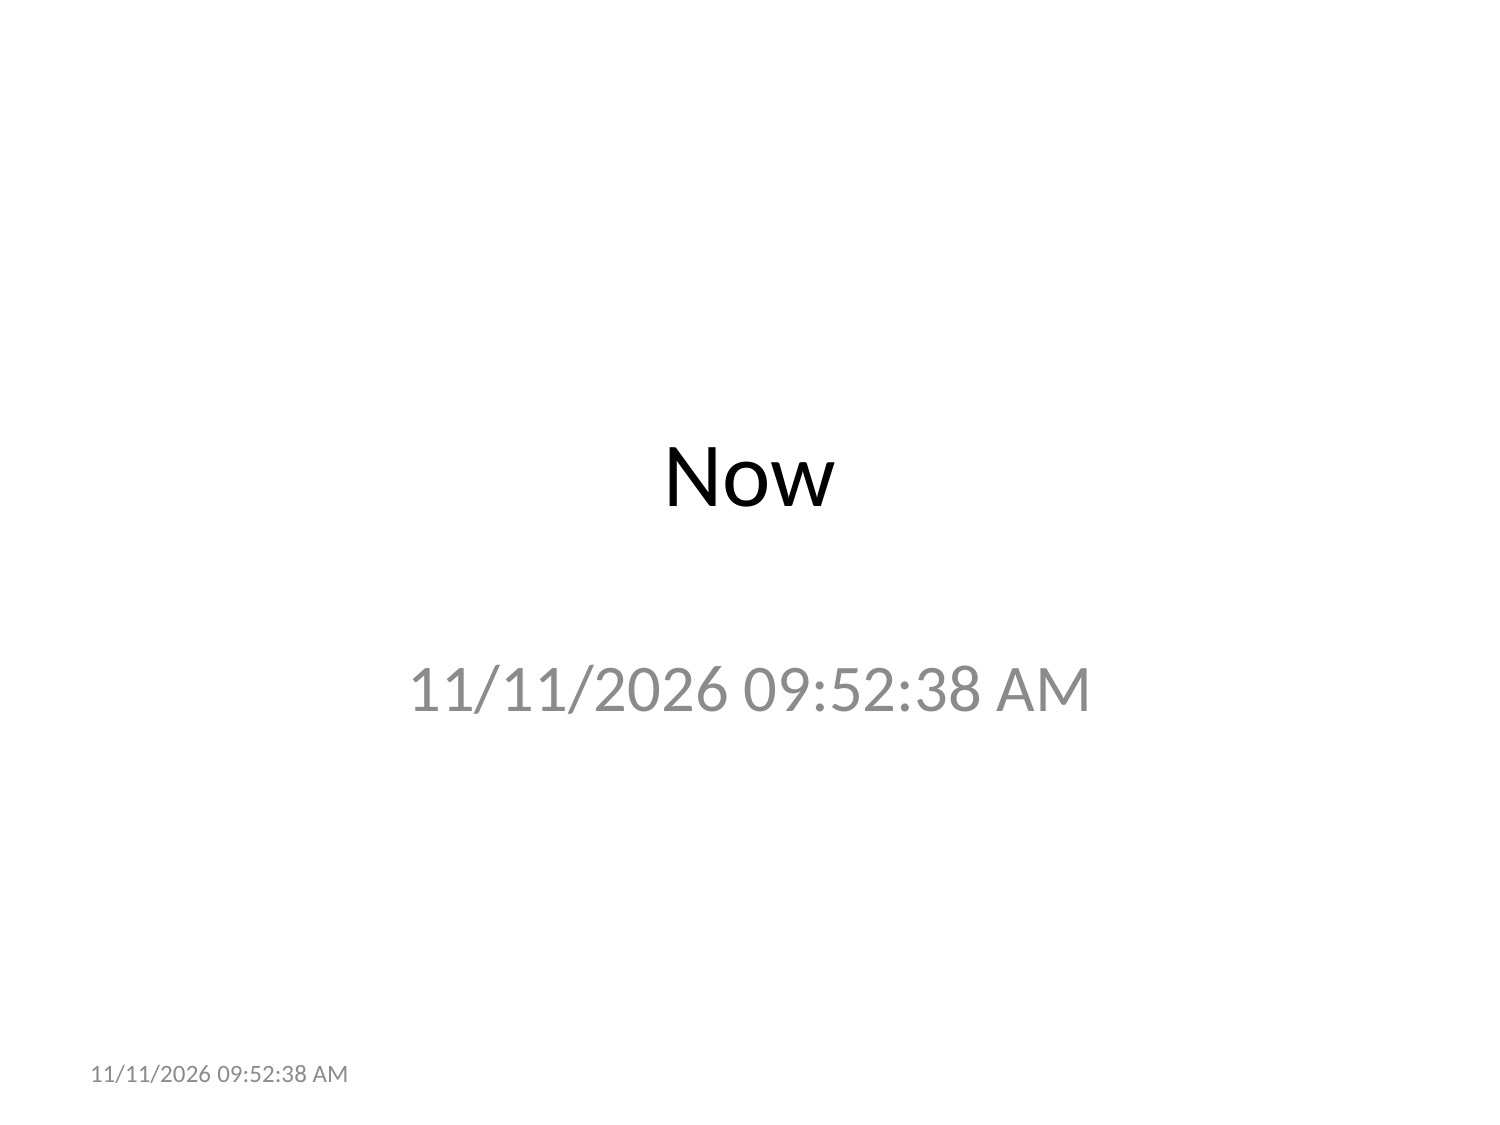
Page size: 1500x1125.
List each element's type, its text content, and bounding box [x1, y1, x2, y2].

subtitle 2011-12-19 10:20:04 AM [225, 637, 1275, 925]
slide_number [75, 1042, 425, 1103]
title Now [112, 349, 1388, 591]
